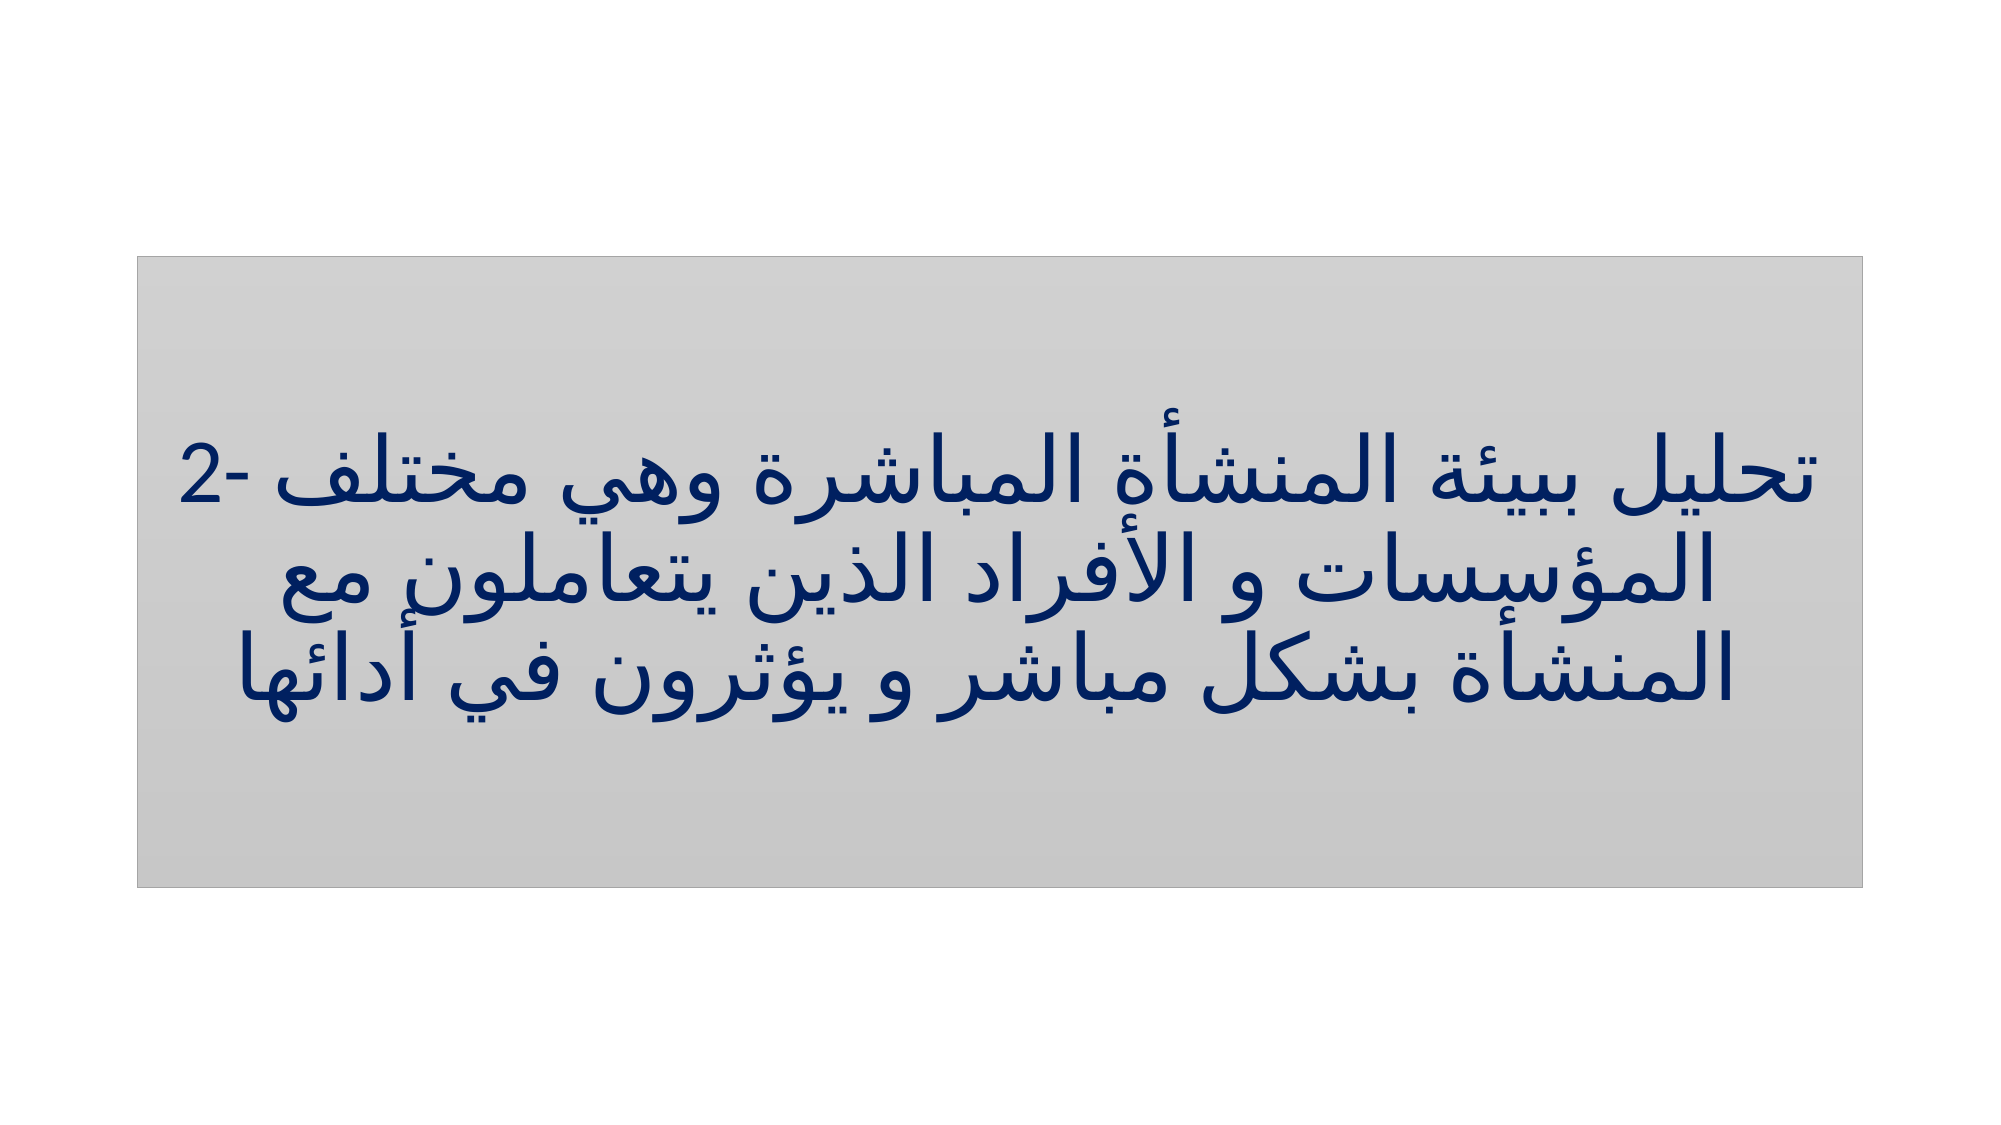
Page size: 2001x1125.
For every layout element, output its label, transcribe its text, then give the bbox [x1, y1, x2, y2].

title 2- تحليل ببيئة المنشأة المباشرة وهي مختلف المؤسسات و الأفراد الذين يتعاملون مع المنشأة بشكل مباشر و يؤثرون في أدائها [137, 256, 1863, 888]
